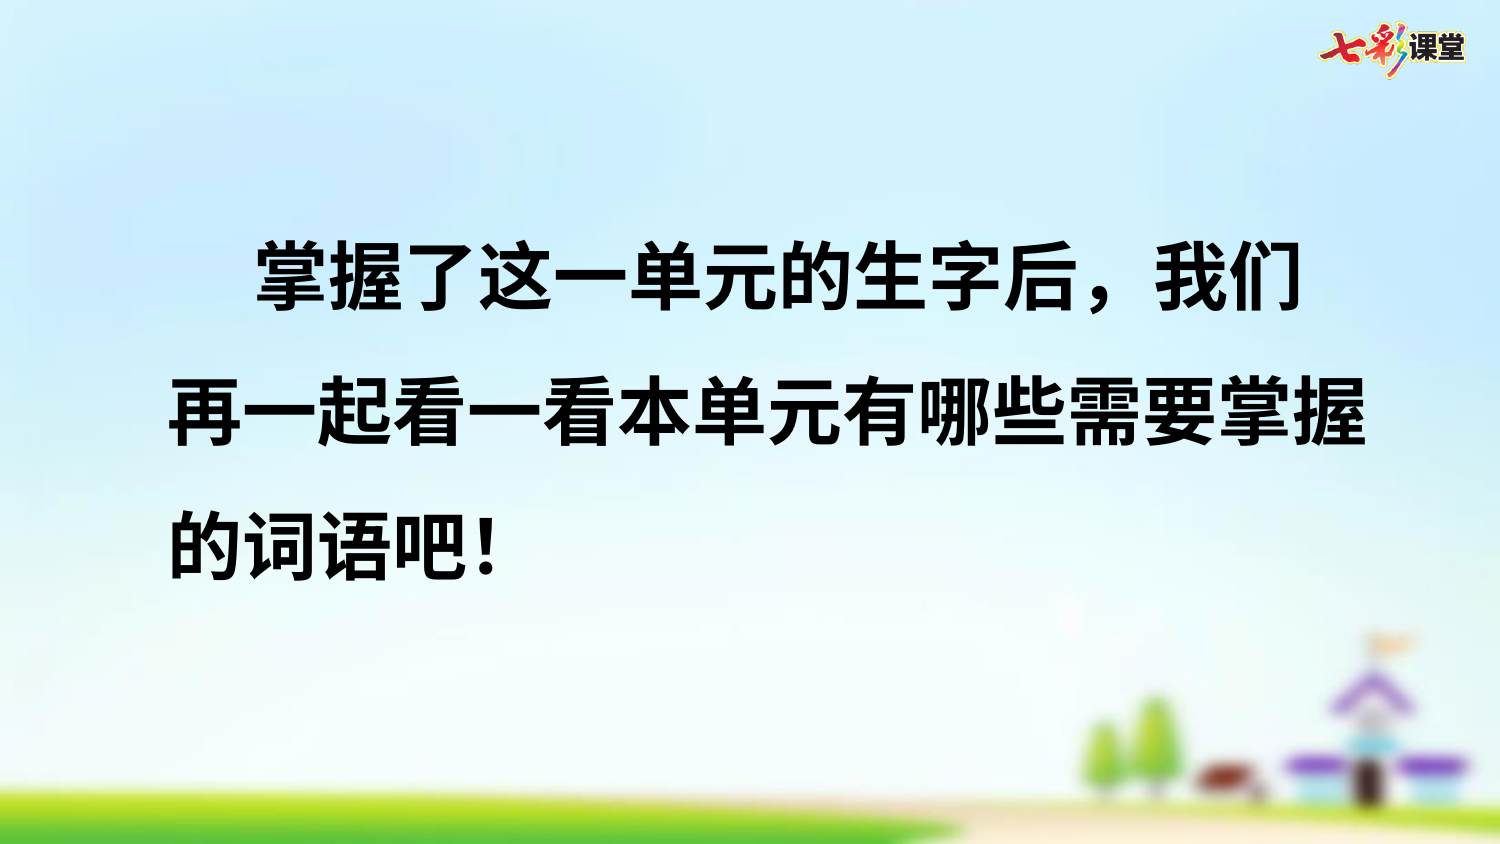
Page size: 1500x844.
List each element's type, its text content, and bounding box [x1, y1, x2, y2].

text_box 掌握了这一单元的生字后，我们再一起看一看本单元有哪些需要掌握的词语吧！ [152, 176, 1390, 597]
picture [0, 0, 1500, 844]
